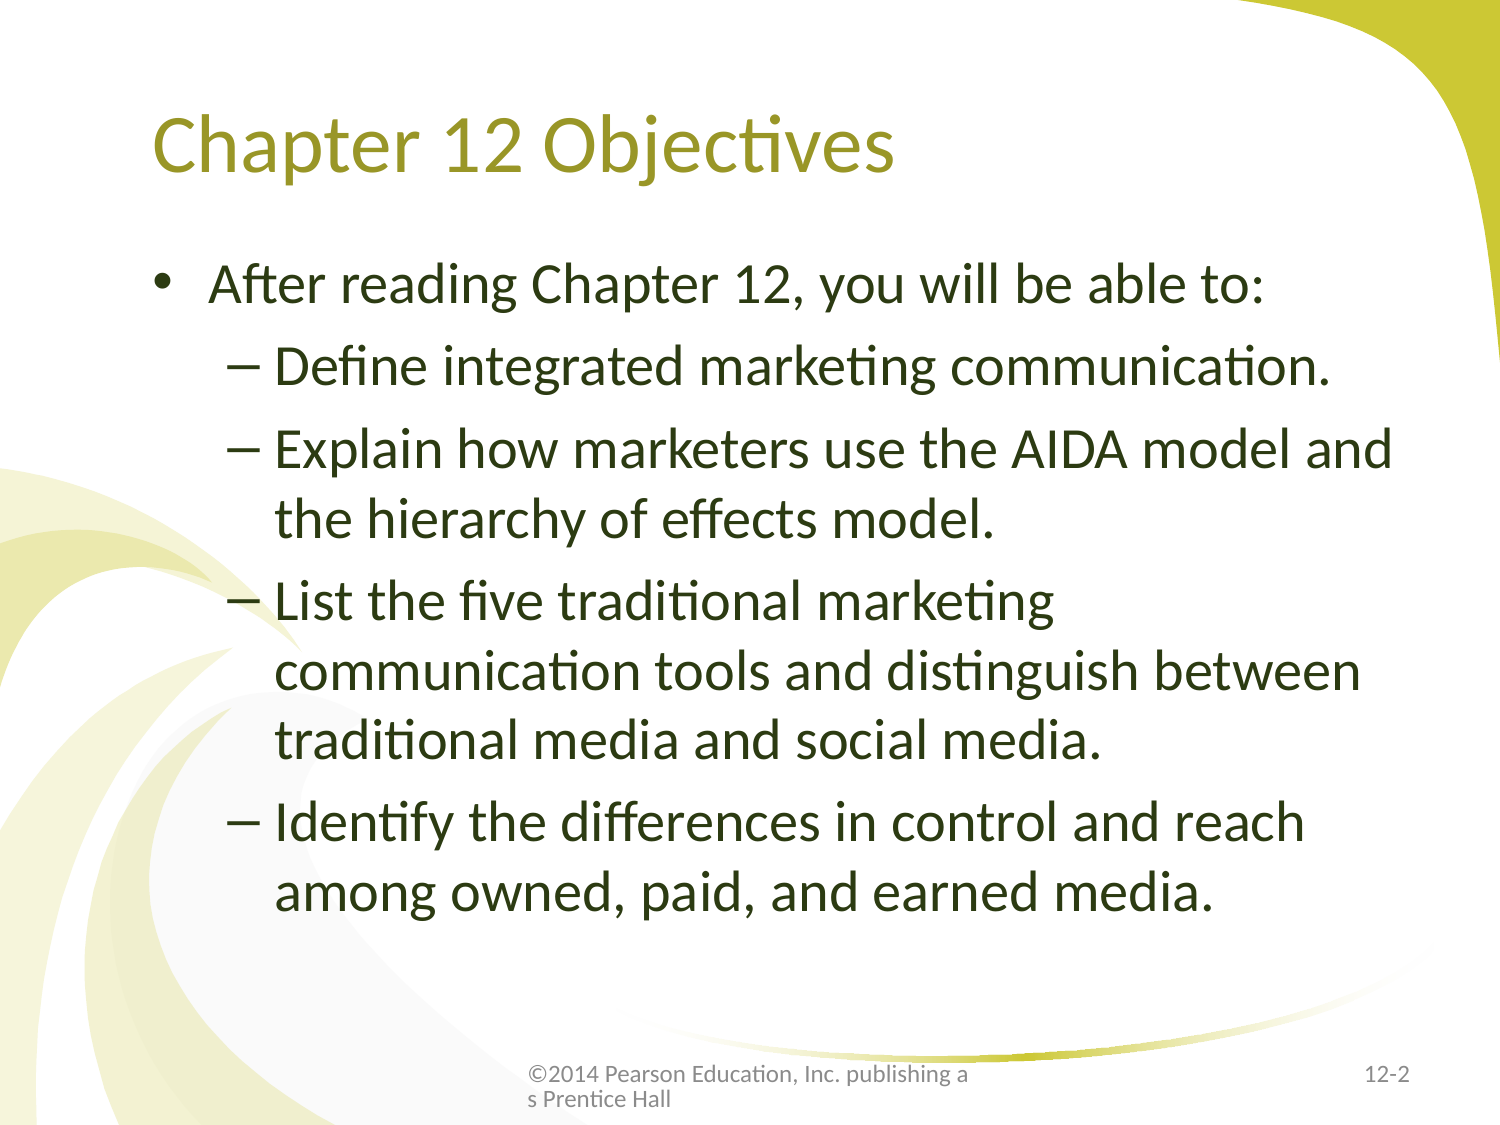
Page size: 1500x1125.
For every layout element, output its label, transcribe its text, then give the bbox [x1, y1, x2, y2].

list After reading Chapter 12, you will be able to: Define integrated marketing communication. Explain how marketers use the AIDA model and the hierarchy of effects model. List the five traditional marketing communication tools and distinguish between traditional media and social media. Identify the differences in control and reach among owned, paid, and earned media. [137, 237, 1425, 1038]
title Chapter 12 Objectives [137, 45, 1425, 233]
footer ©2014 Pearson Education, Inc. publishing as Prentice Hall [512, 1042, 988, 1103]
slide_number 12-2 [1074, 1042, 1425, 1103]
